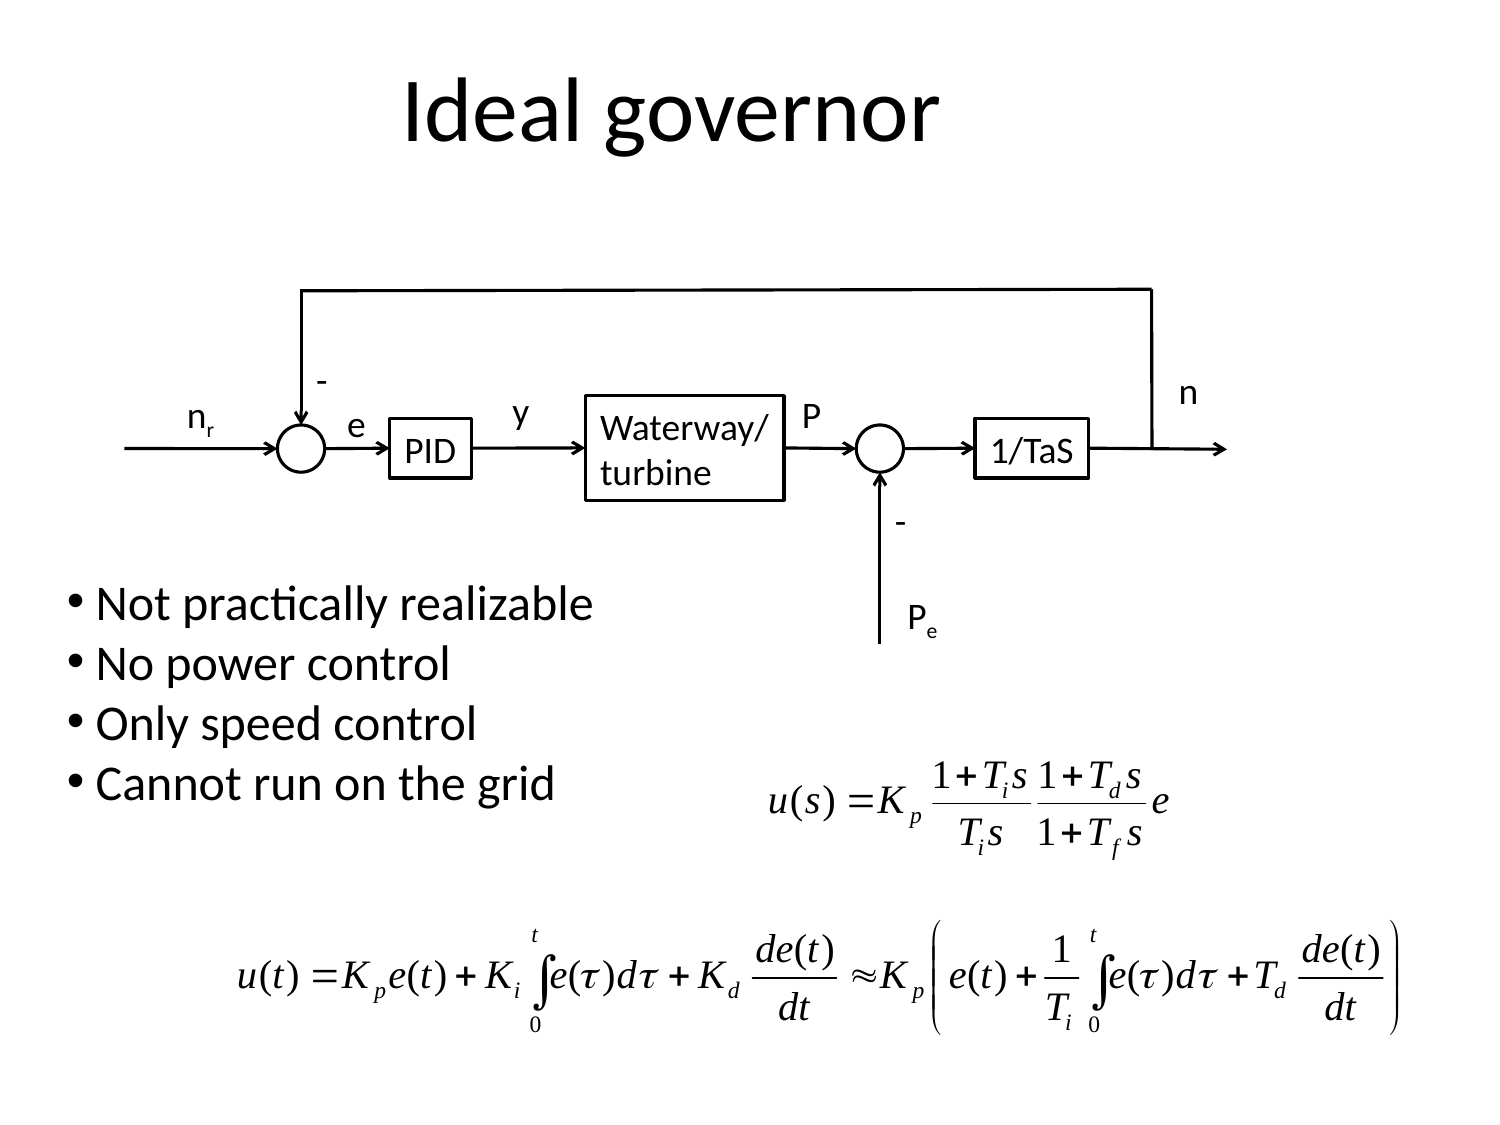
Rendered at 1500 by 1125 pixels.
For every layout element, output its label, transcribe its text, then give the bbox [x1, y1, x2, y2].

text_box Not practically realizable No power control Only speed control Cannot run on the grid [52, 562, 610, 818]
text_box y [497, 379, 545, 439]
text_box [275, 423, 327, 475]
text_box nr [172, 383, 230, 447]
text_box - [306, 348, 343, 409]
text_box 1/TaS [975, 418, 1089, 478]
text_box Ideal governor [386, 42, 957, 168]
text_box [762, 749, 1178, 868]
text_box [231, 910, 1410, 1046]
text_box Waterway/ turbine [585, 395, 784, 501]
text_box e [332, 393, 381, 447]
text_box Pe [892, 584, 953, 651]
text_box n [1163, 360, 1214, 420]
text_box - [884, 490, 922, 550]
text_box PID [389, 418, 472, 478]
text_box P [787, 383, 837, 444]
text_box [854, 422, 906, 475]
